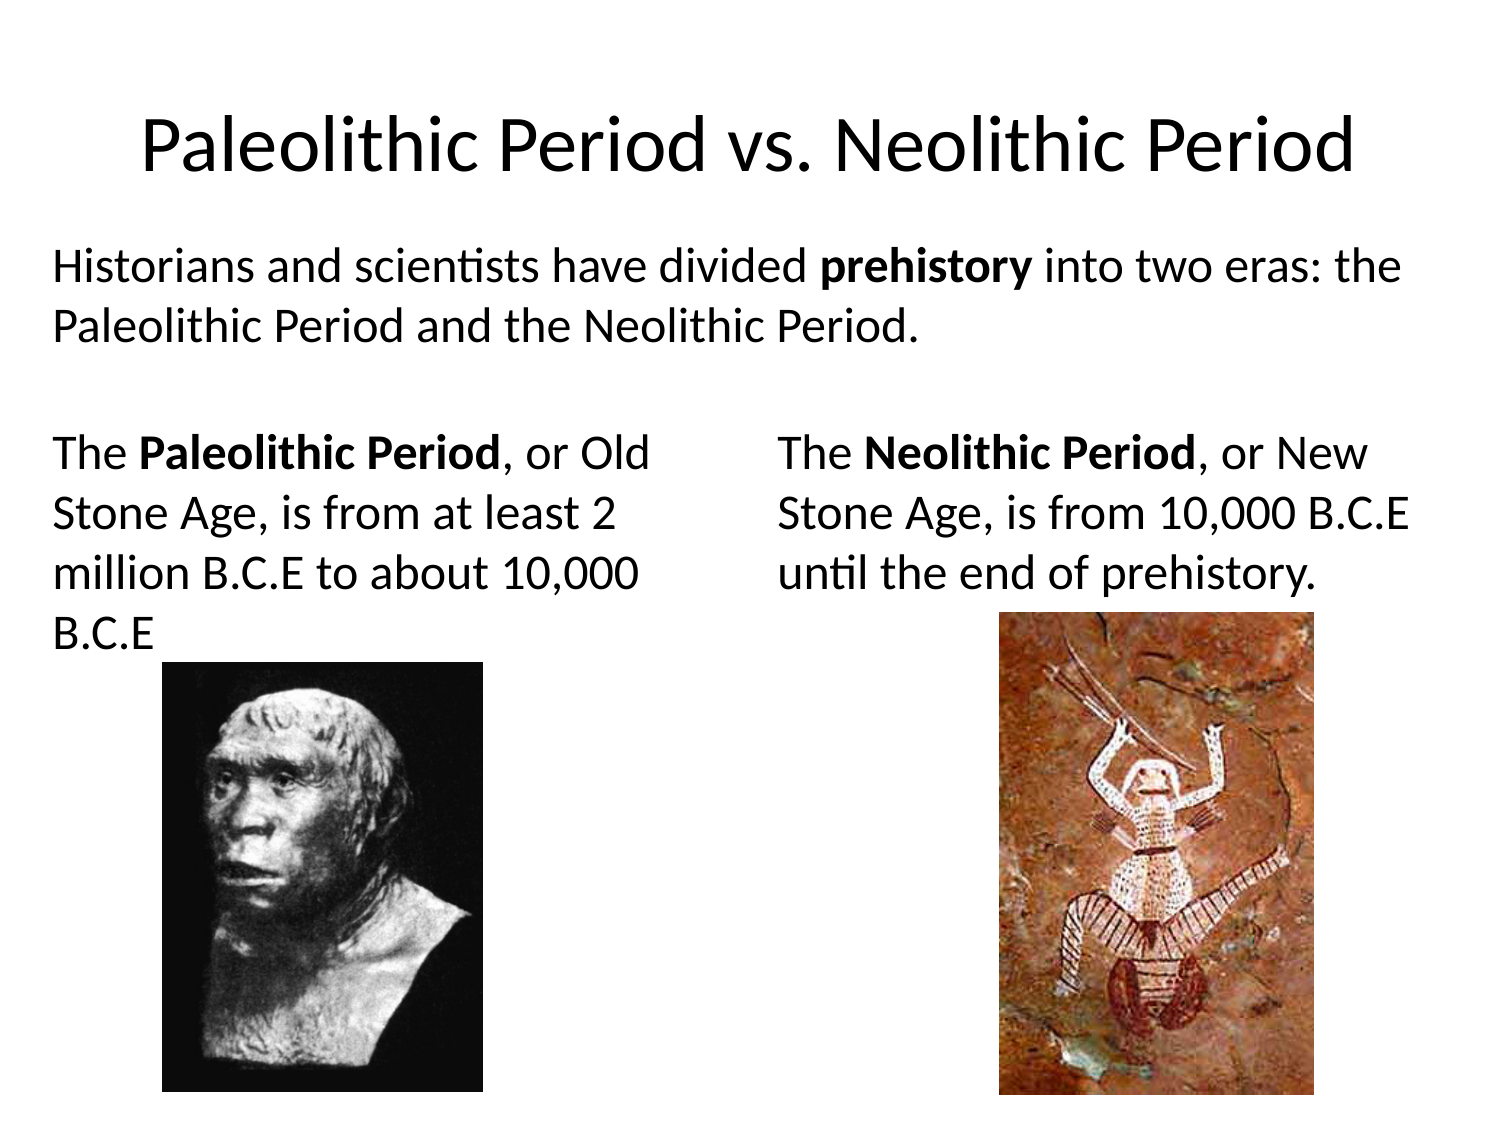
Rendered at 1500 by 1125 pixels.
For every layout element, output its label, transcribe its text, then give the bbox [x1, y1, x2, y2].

text_box The Paleolithic Period, or Old Stone Age, is from at least 2 million B.C.E to about 10,000 B.C.E [37, 412, 725, 668]
picture [999, 612, 1315, 1095]
picture [162, 662, 483, 1092]
title Paleolithic Period vs. Neolithic Period [75, 45, 1425, 224]
text_box The Neolithic Period, or New Stone Age, is from 10,000 B.C.E until the end of prehistory. [762, 412, 1500, 608]
text_box Historians and scientists have divided prehistory into two eras: the Paleolithic Period and the Neolithic Period. [37, 224, 1438, 360]
